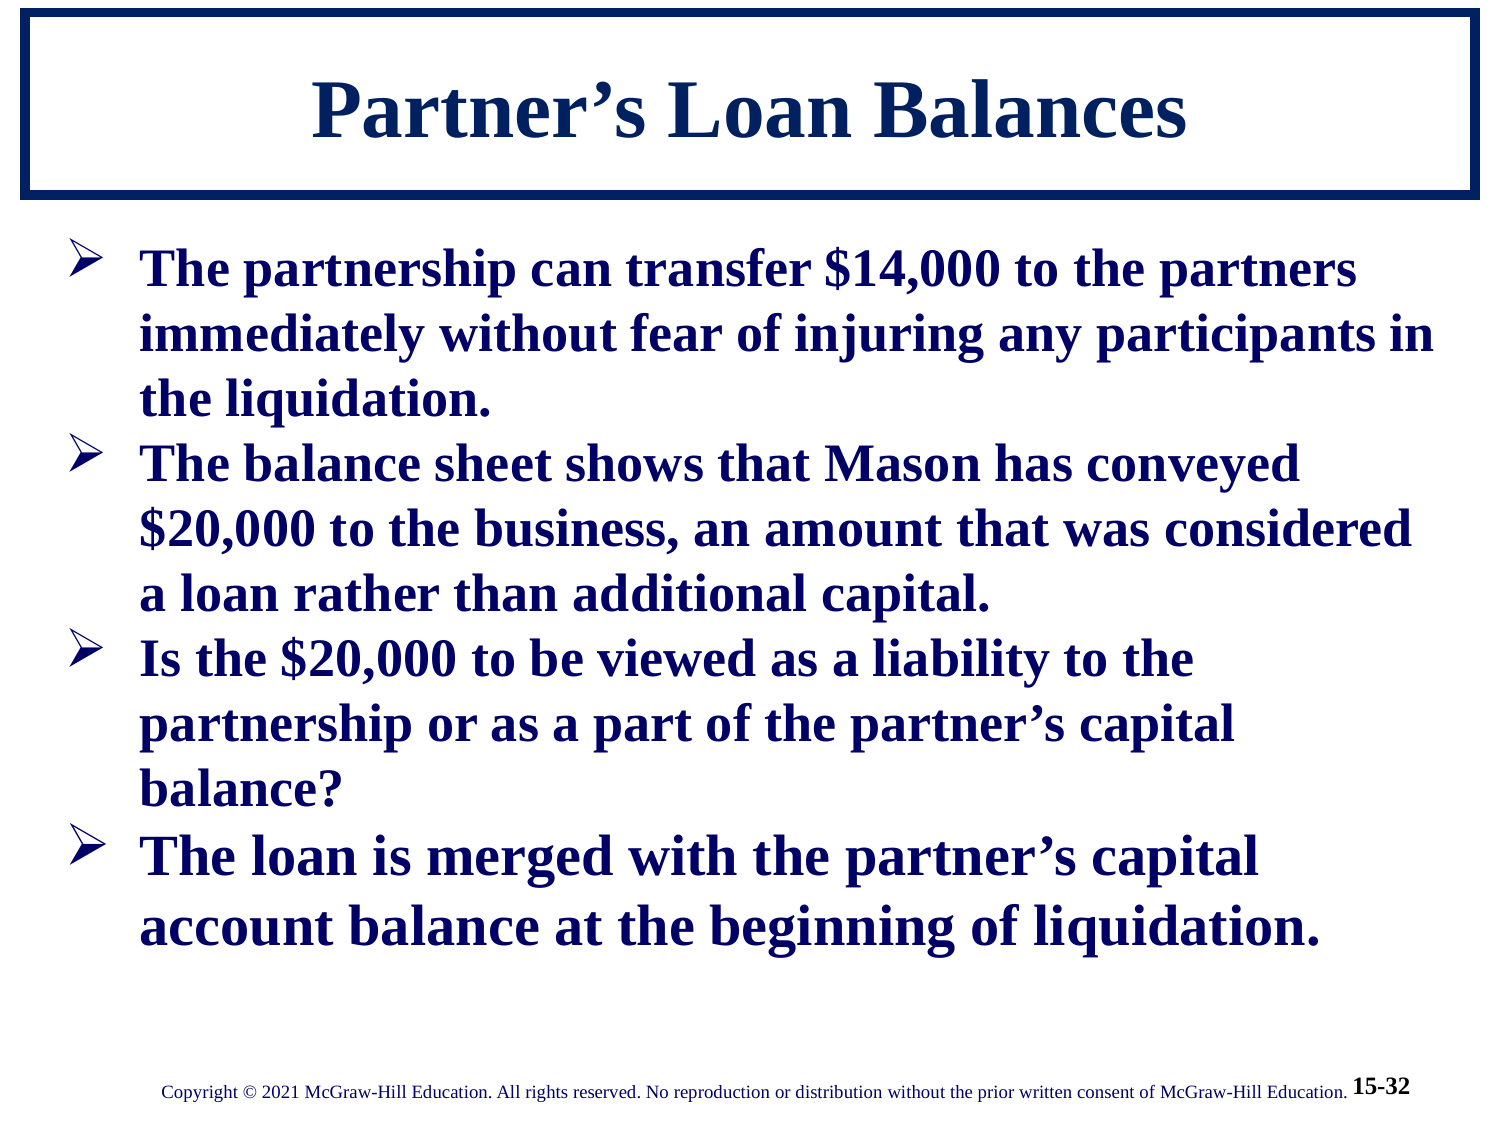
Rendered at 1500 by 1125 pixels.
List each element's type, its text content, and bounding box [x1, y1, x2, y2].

text_box The partnership can transfer $14,000 to the partners immediately without fear of injuring any participants in the liquidation. The balance sheet shows that Mason has conveyed $20,000 to the business, an amount that was considered a loan rather than additional capital. Is the $20,000 to be viewed as a liability to the partnership or as a part of the partner’s capital balance? The loan is merged with the partner’s capital account balance at the beginning of liquidation. [49, 224, 1463, 965]
title Partner’s Loan Balances [20, 8, 1480, 200]
text_box Copyright © 2021 McGraw-Hill Education. All rights reserved. No reproduction or distribution without the prior written consent of McGraw-Hill Education. [81, 1072, 1429, 1110]
